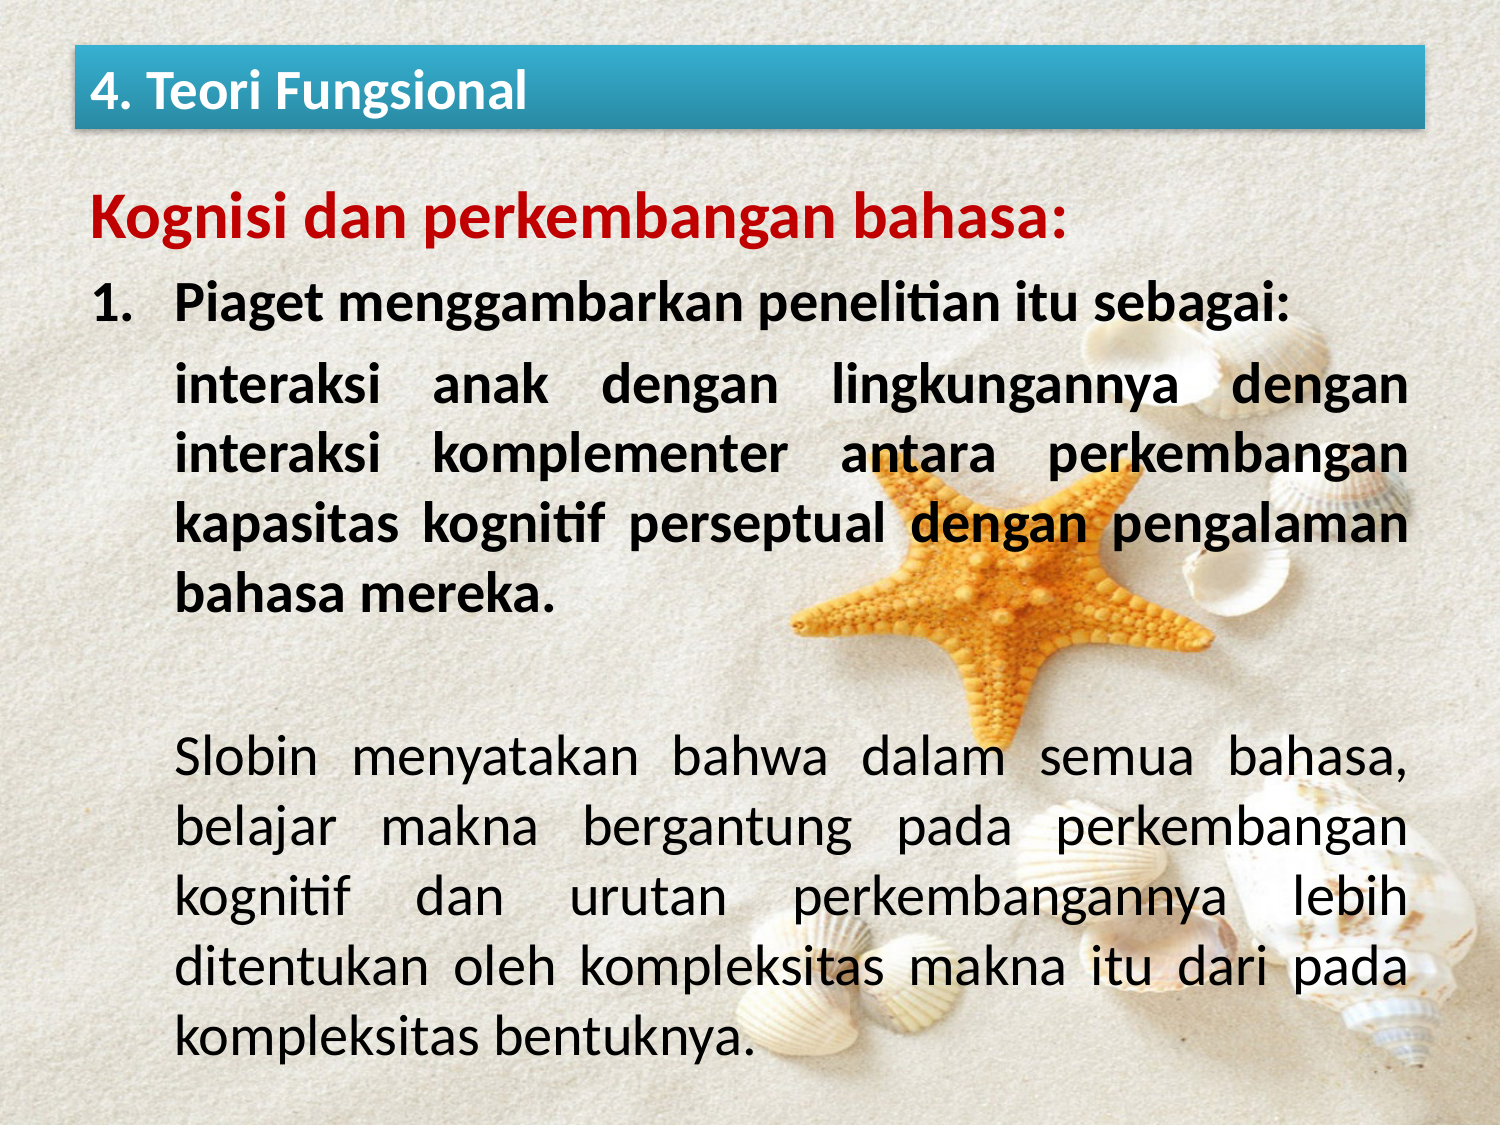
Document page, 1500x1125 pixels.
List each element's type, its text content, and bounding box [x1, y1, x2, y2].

title 4. Teori Fungsional [75, 45, 1425, 129]
picture [0, 0, 1500, 1125]
list Kognisi dan perkembangan bahasa: Piaget menggambarkan penelitian itu sebagai: interaksi anak dengan lingkungannya dengan interaksi komplementer antara perkembangan kapasitas kognitif perseptual dengan pengalaman bahasa mereka. Slobin menyatakan bahwa dalam semua bahasa, belajar makna bergantung pada perkembangan kognitif dan urutan perkembangannya lebih ditentukan oleh kompleksitas makna itu dari pada kompleksitas bentuknya. [75, 164, 1425, 1079]
